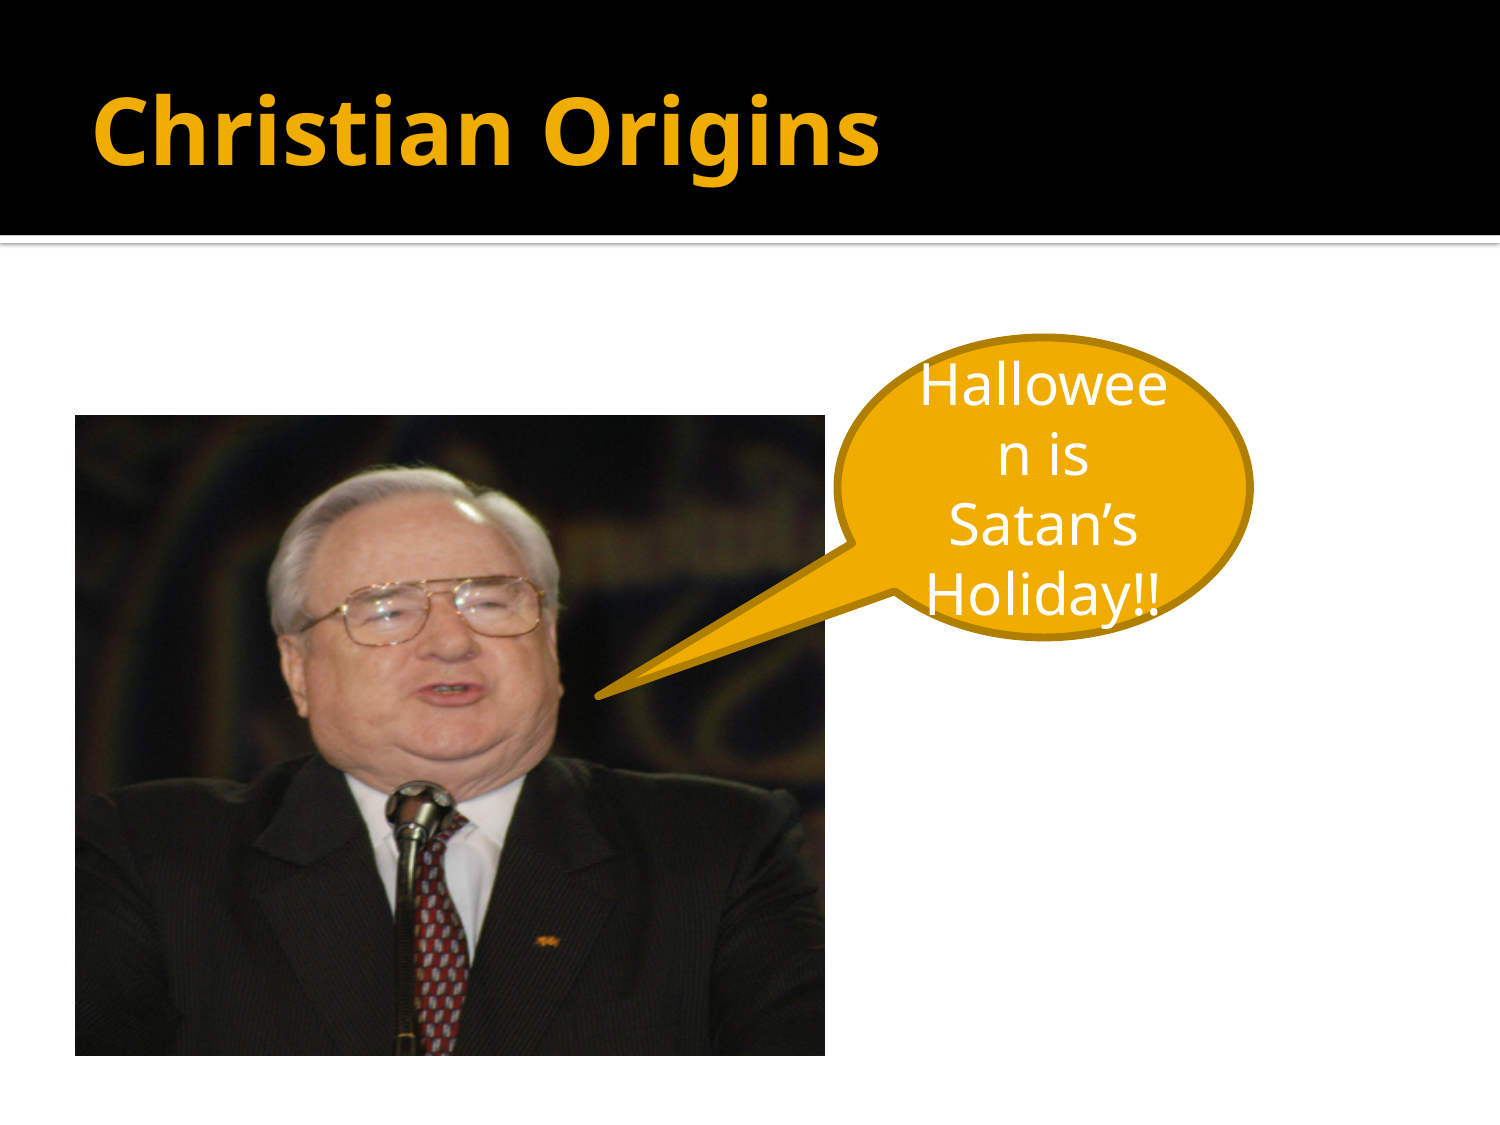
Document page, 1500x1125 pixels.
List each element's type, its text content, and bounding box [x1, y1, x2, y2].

title Christian Origins [75, 25, 1425, 231]
text_box Halloween is Satan’s Holiday!! [831, 333, 1254, 642]
picture [74, 415, 825, 1056]
